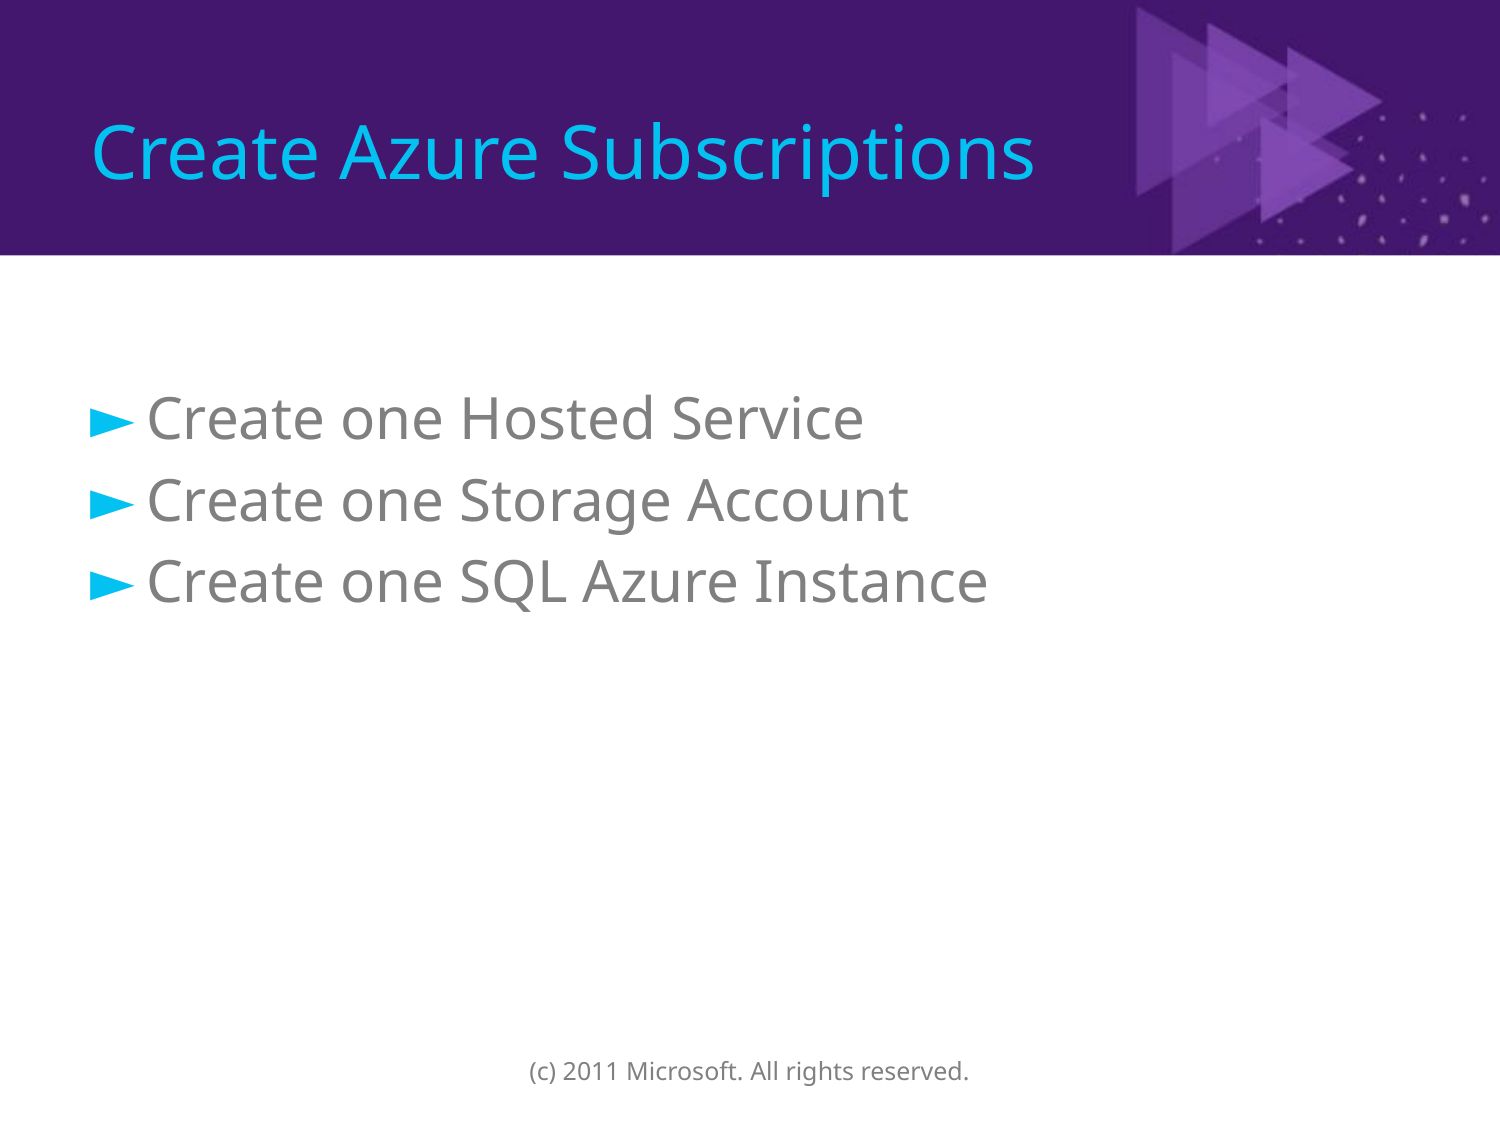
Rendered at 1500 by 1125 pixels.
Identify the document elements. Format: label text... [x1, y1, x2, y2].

title Create Azure Subscriptions [75, 56, 1425, 244]
list Create one Hosted Service Create one Storage Account Create one SQL Azure Instance [75, 373, 1425, 1005]
footer (c) 2011 Microsoft. All rights reserved. [512, 1042, 988, 1103]
picture [0, 0, 1500, 255]
